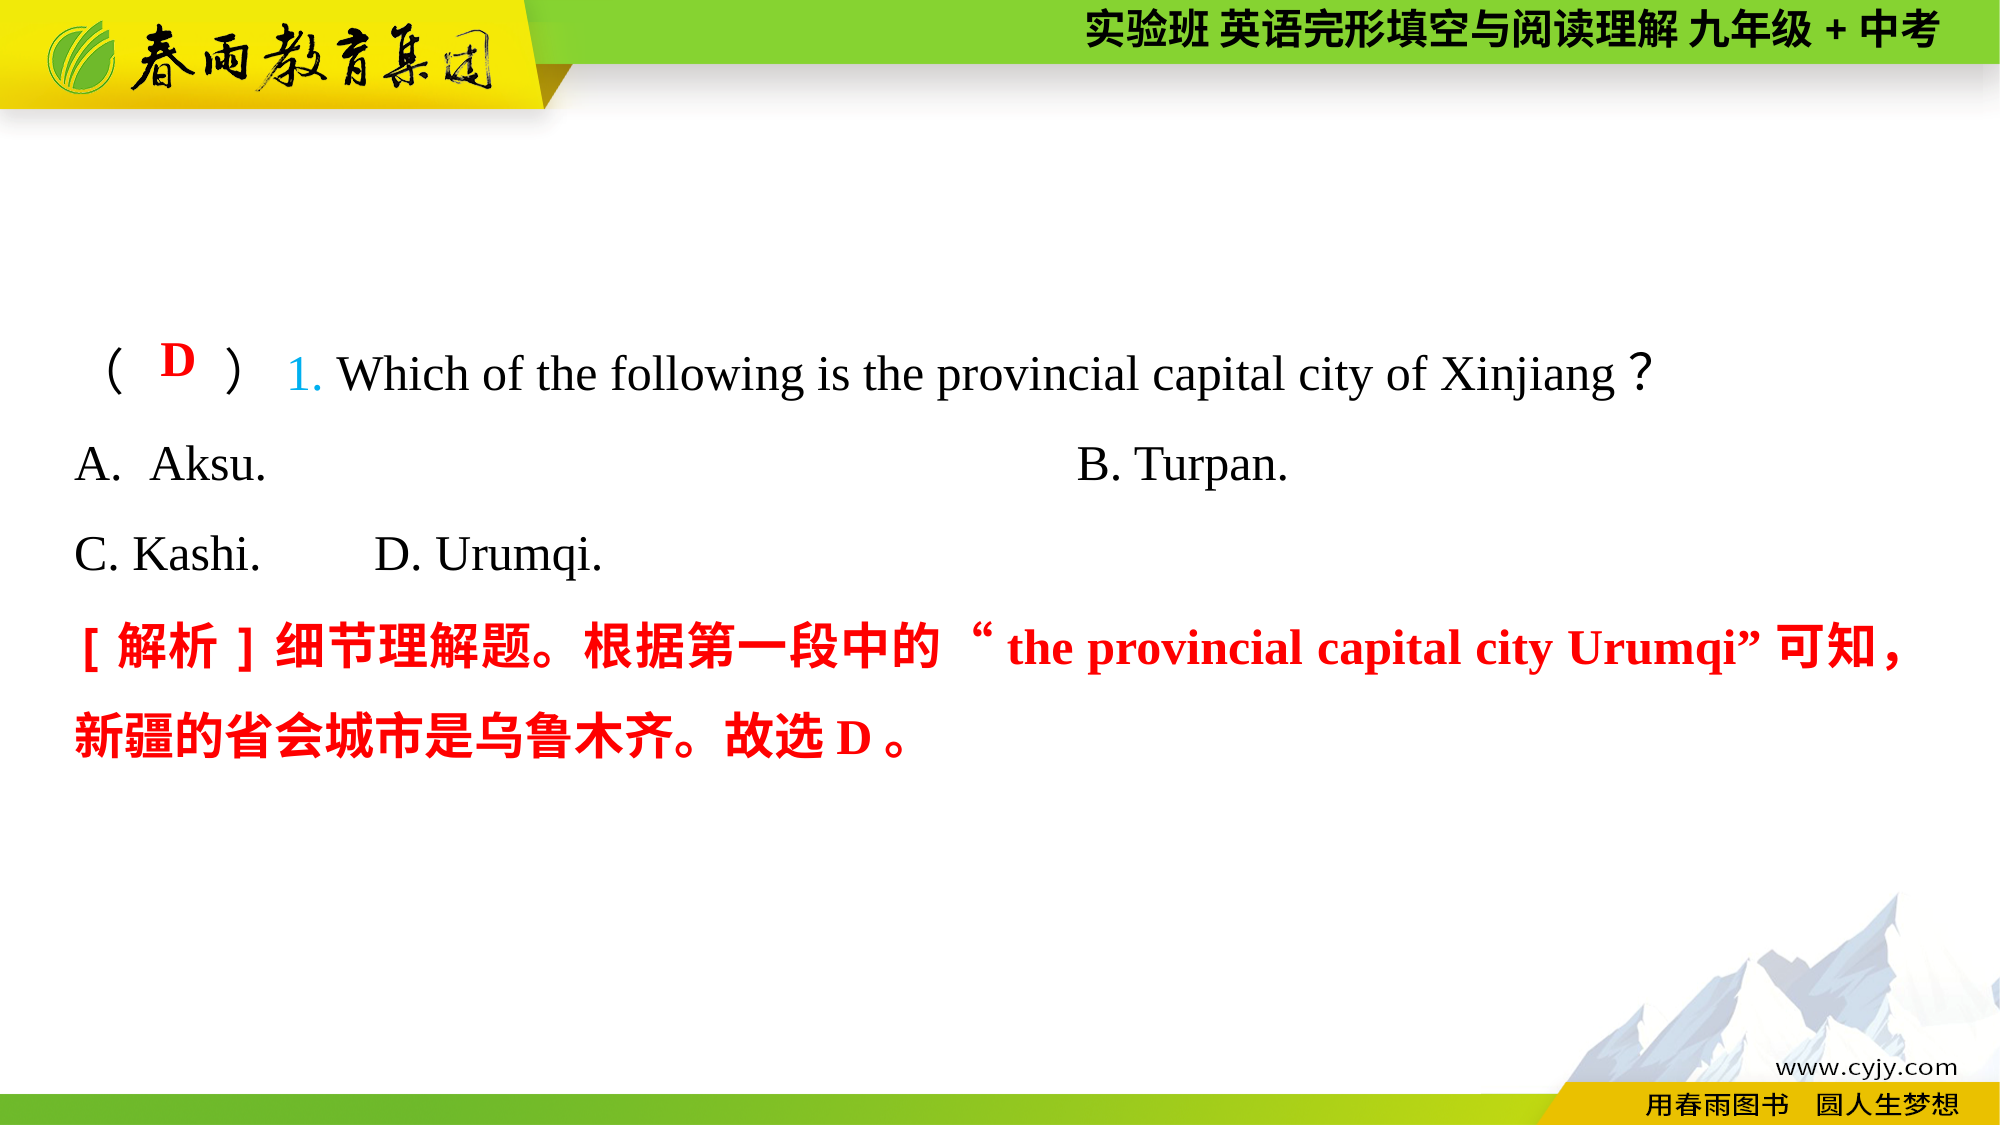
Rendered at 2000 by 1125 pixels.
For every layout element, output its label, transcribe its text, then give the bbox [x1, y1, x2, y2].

text_box D [145, 318, 212, 394]
list （ ）1. Which of the following is the provincial capital city of Xinjiang？ Aksu. B. Turpan. C. Kashi. D. Urumqi. [59, 302, 1944, 577]
text_box [解析]细节理解题。根据第一段中的“the provincial capital city Urumqi”可知，新疆的省会城市是乌鲁木齐。故选D。 [59, 577, 1944, 773]
picture [0, 0, 2000, 1125]
